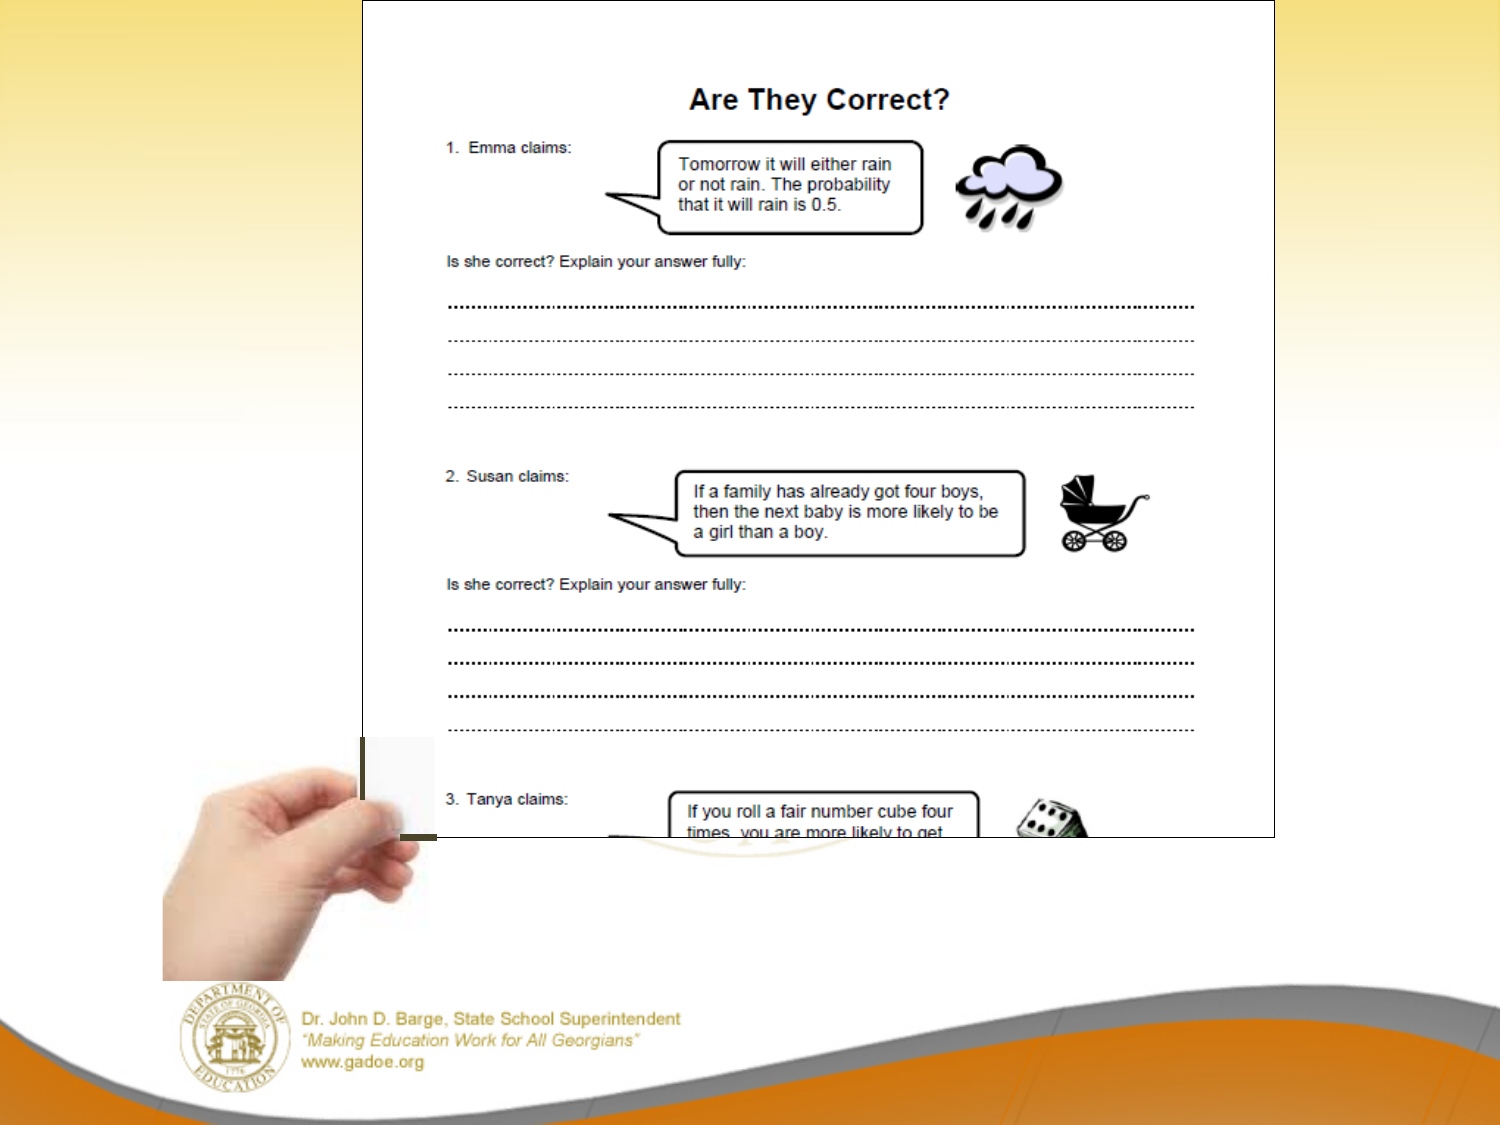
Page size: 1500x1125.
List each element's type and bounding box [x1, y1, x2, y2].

text_box [162, 0, 1276, 981]
picture [0, 0, 1500, 1125]
